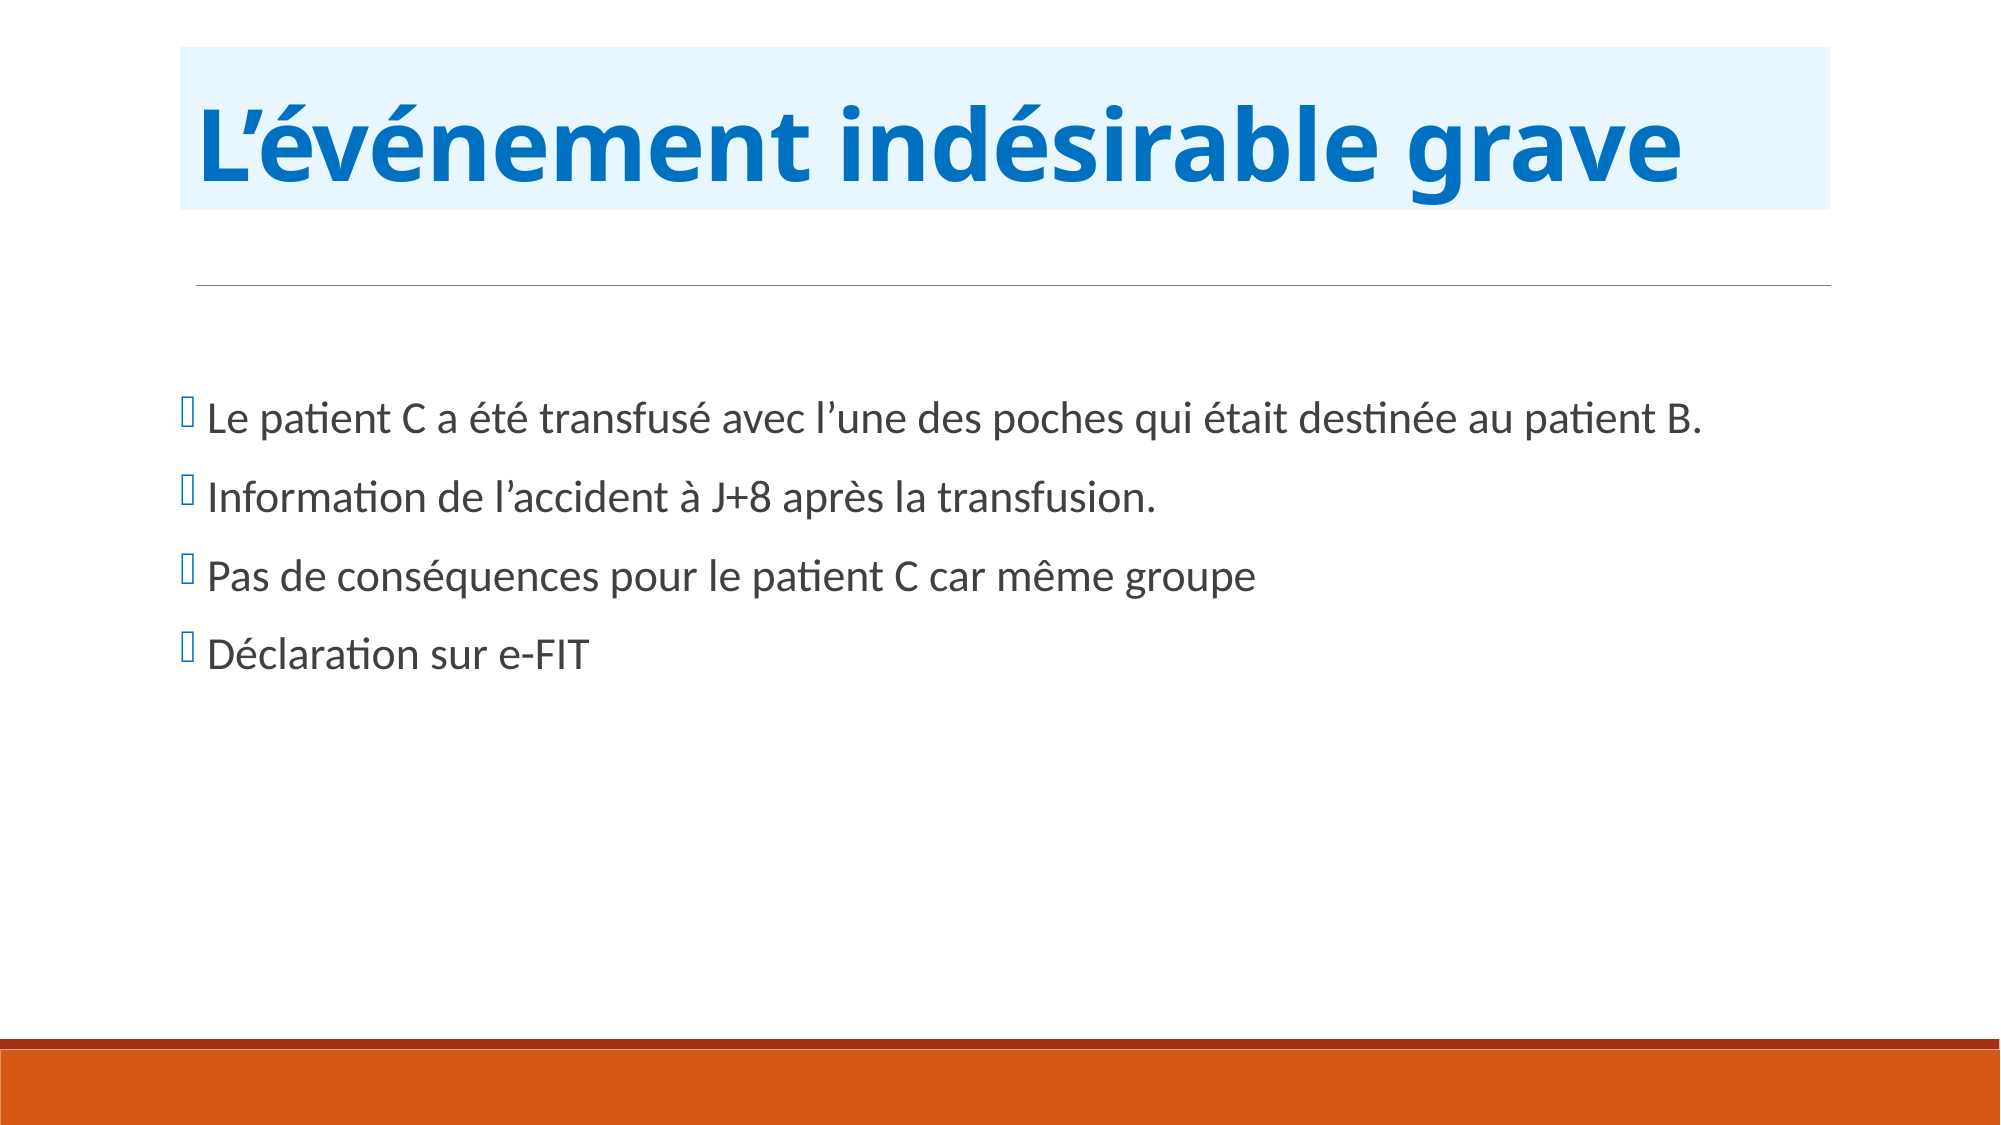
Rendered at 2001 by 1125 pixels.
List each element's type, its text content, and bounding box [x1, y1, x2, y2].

list Le patient C a été transfusé avec l’une des poches qui était destinée au patient B. Information de l’accident à J+8 après la transfusion. Pas de conséquences pour le patient C car même groupe Déclaration sur e-FIT [180, 302, 1830, 963]
title L’événement indésirable grave [180, 47, 1830, 210]
